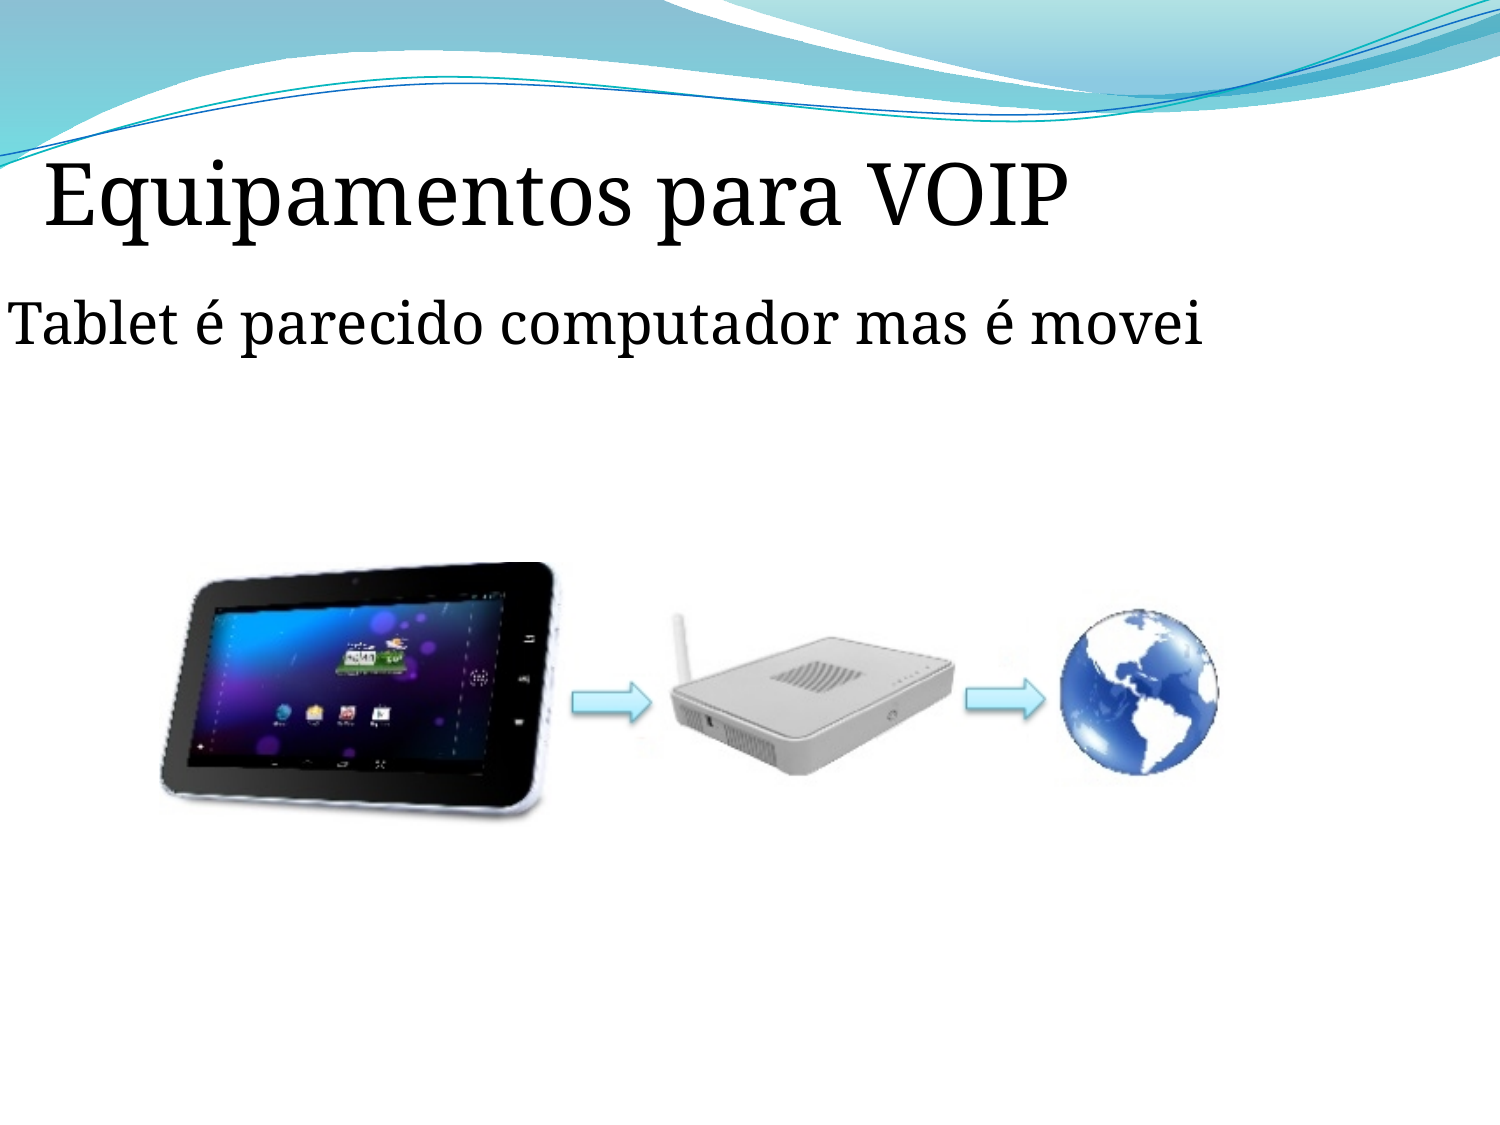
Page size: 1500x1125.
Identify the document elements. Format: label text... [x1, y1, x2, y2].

picture [159, 562, 1246, 827]
text_box Equipamentos para VOIP [0, 90, 1117, 284]
text_box Tablet é parecido computador mas é movei [7, 278, 1398, 508]
